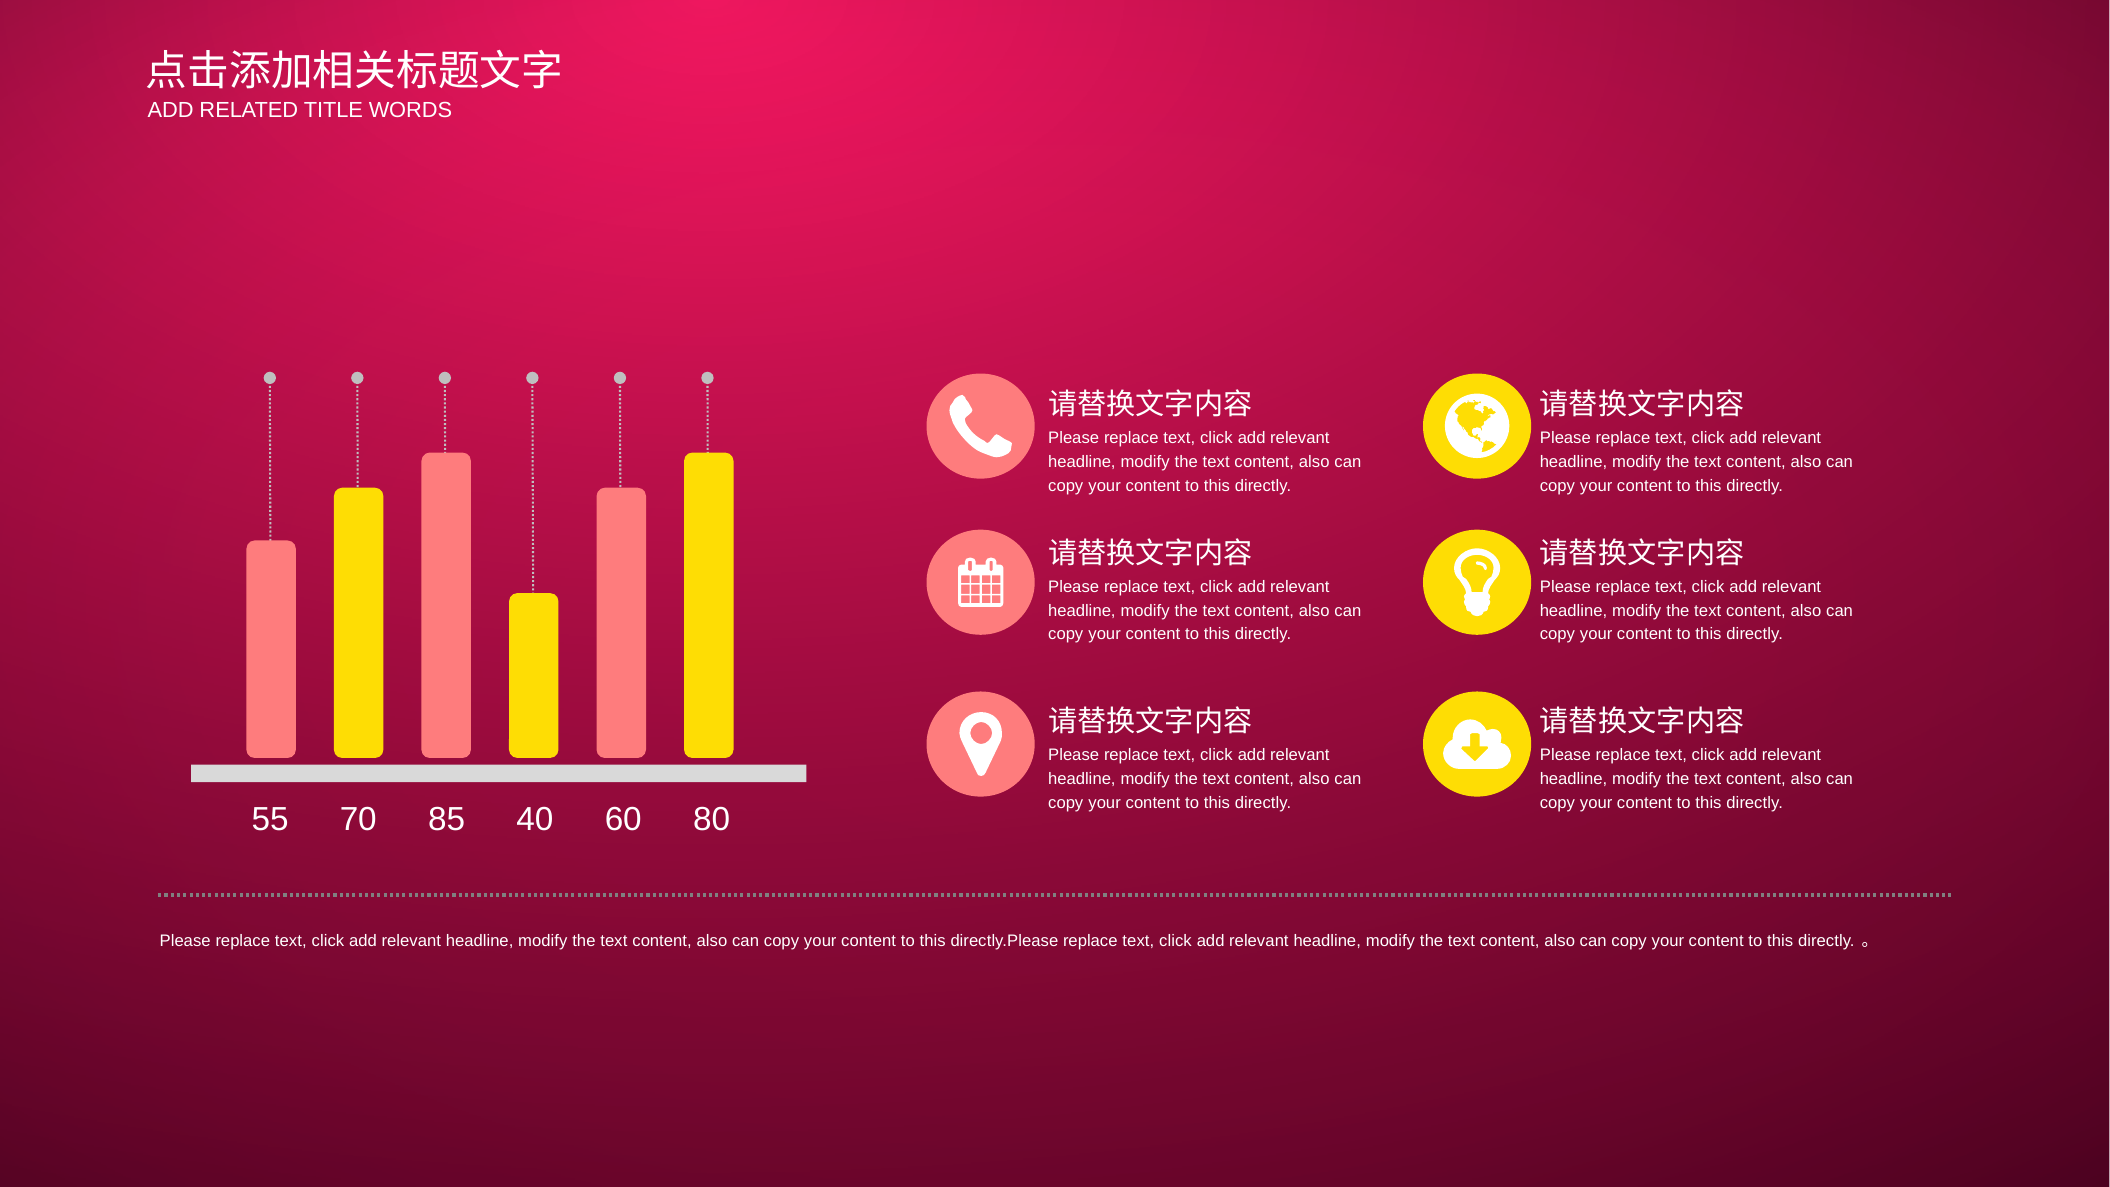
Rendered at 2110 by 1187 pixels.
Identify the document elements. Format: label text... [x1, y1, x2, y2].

text_box 85 [428, 789, 466, 838]
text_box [1422, 373, 1532, 479]
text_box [421, 377, 471, 758]
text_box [1539, 527, 1874, 645]
text_box Please replace text, click add relevant headline, modify the text content, also can copy your content to this directly.Please replace text, click add relevant headline, modify the text content, also can copy your content to this directly.。 [159, 925, 1950, 950]
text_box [926, 691, 1035, 797]
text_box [1422, 529, 1532, 635]
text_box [1048, 695, 1383, 813]
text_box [1048, 527, 1383, 645]
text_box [1422, 691, 1532, 797]
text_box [1539, 378, 1874, 496]
picture [0, 0, 2110, 1187]
text_box 55 [251, 789, 289, 838]
text_box 40 [516, 789, 554, 838]
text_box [333, 377, 384, 758]
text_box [1539, 695, 1874, 813]
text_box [684, 377, 734, 758]
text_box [509, 377, 559, 758]
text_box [926, 529, 1035, 635]
text_box ADD RELATED TITLE WORDS [147, 96, 453, 123]
text_box 60 [604, 789, 642, 838]
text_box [1048, 378, 1392, 496]
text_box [246, 377, 296, 758]
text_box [596, 377, 646, 758]
text_box 80 [692, 789, 731, 838]
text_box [926, 373, 1035, 479]
text_box [190, 763, 807, 783]
text_box 点击添加相关标题文字 [145, 43, 564, 95]
text_box 70 [339, 789, 377, 838]
